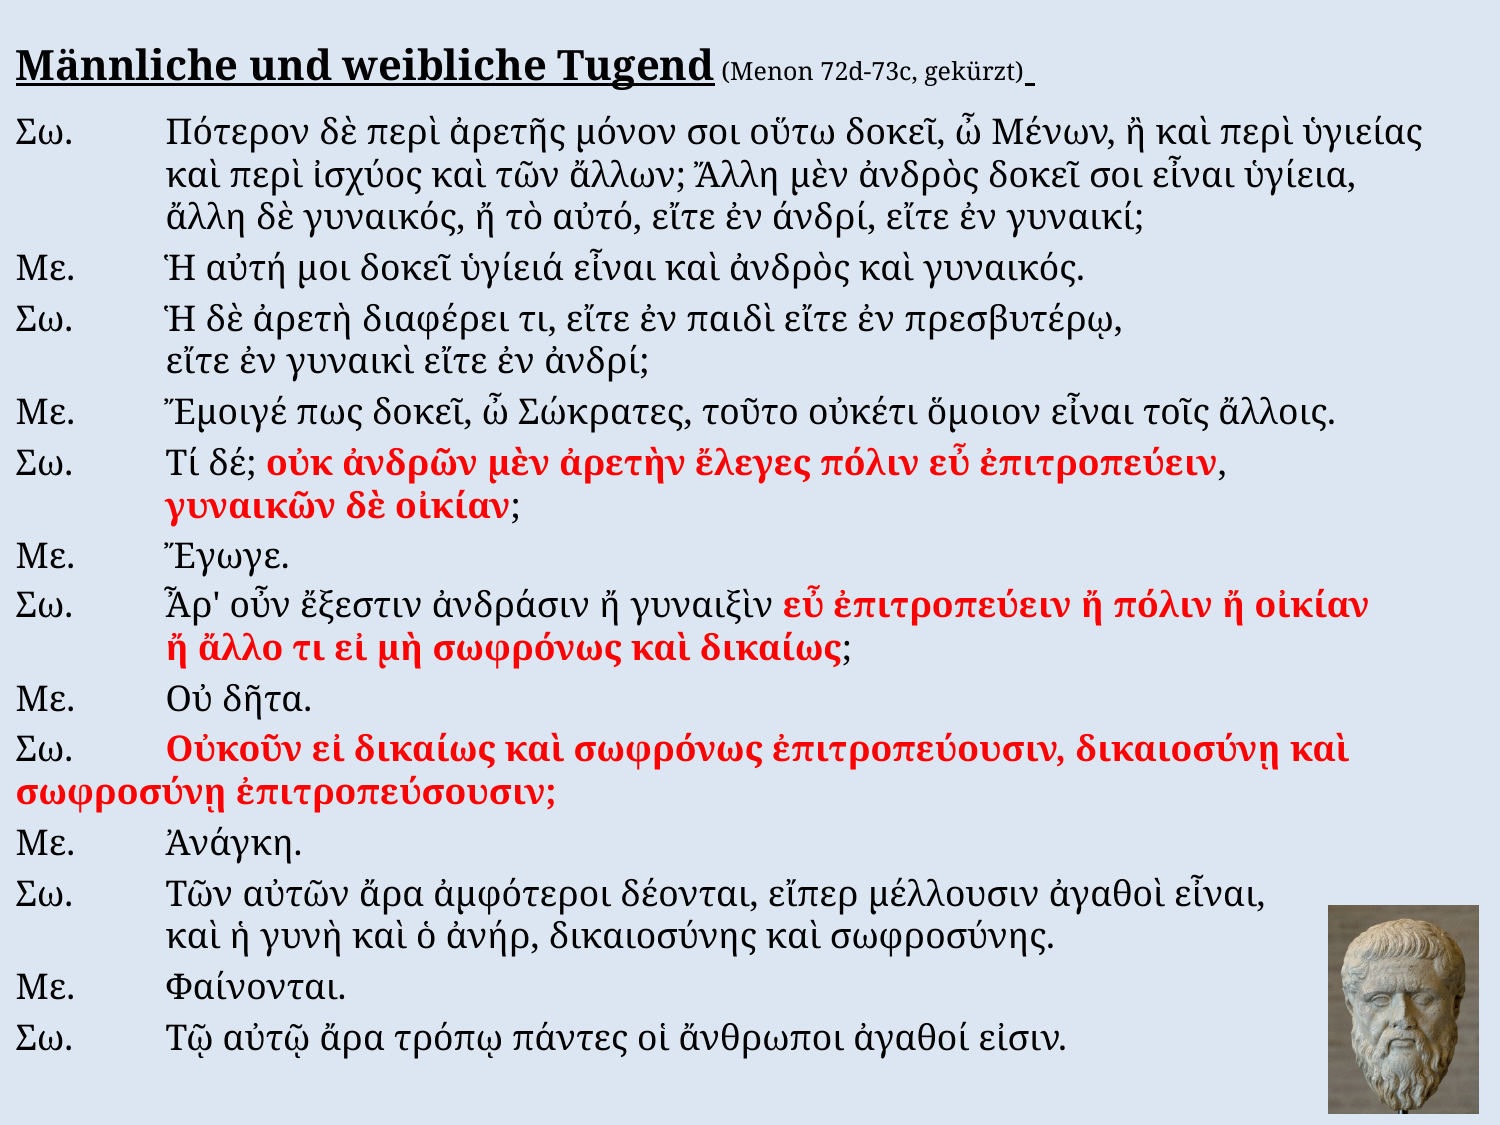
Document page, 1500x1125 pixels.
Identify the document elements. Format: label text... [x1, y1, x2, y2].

text_box Männliche und weibliche Tugend (Menon 72d-73c, gekürzt) Σω. Πότερον δὲ περὶ ἀρετῆς μόνον σοι οὕτω δοκεῖ, ὦ Μένων, ἢ καὶ περὶ ὑγιείας καὶ περὶ ἰσχύος καὶ τῶν ἄλλων; Ἄλλη μὲν ἀνδρὸς δοκεῖ σοι εἶναι ὑγίεια, ἄλλη δὲ γυναικός, ἤ τὸ αὐτό, εἴτε ἐν άνδρί, εἴτε ἐν γυναικί; Με. Ἡ αὐτή μοι δοκεῖ ὑγίειά εἶναι καὶ ἀνδρὸς καὶ γυναικός. Σω. Ἡ δὲ ἀρετὴ διαφέρει τι, εἴτε ἐν παιδὶ εἴτε ἐν πρεσβυτέρῳ, εἴτε ἐν γυναικὶ εἴτε ἐν ἀνδρί; Με. Ἔμοιγέ πως δοκεῖ, ὦ Σώκρατες, τοῦτο οὐκέτι ὅμοιον εἶναι τοῖς ἄλλοις. Σω. Τί δέ; οὐκ ἀνδρῶν μὲν ἀρετὴν ἔλεγες πόλιν εὖ ἐπιτροπεύειν, γυναικῶν δὲ οἰκίαν; Με. Ἔγωγε. Σω. Ἆρ' οὖν ἔξεστιν ἀνδράσιν ἤ γυναιξὶν εὖ ἐπιτροπεύειν ἤ πόλιν ἤ οἰκίαν ἤ ἄλλο τι εἰ μὴ σωφρόνως καὶ δικαίως; Με. Οὐ δῆτα. Σω. Οὐκοῦν εἰ δικαίως καὶ σωφρόνως ἐπιτροπεύουσιν, δικαιοσύνῃ καὶ σωφροσύνῃ ἐπιτροπεύσουσιν; Με. Ἀνάγκη. Σω. Τῶν αὐτῶν ἄρα ἀμφότεροι δέονται, εἴπερ μέλλουσιν ἀγαθοὶ εἶναι, καὶ ἡ γυνὴ καὶ ὁ ἀνήρ, δικαιοσύνης καὶ σωφροσύνης. Με. Φαίνονται. Σω. Τῷ αὐτῷ ἄρα τρόπῳ πάντες οἱ ἄνθρωποι ἀγαθοί εἰσιν. [0, 30, 1480, 1065]
picture [1328, 904, 1479, 1114]
